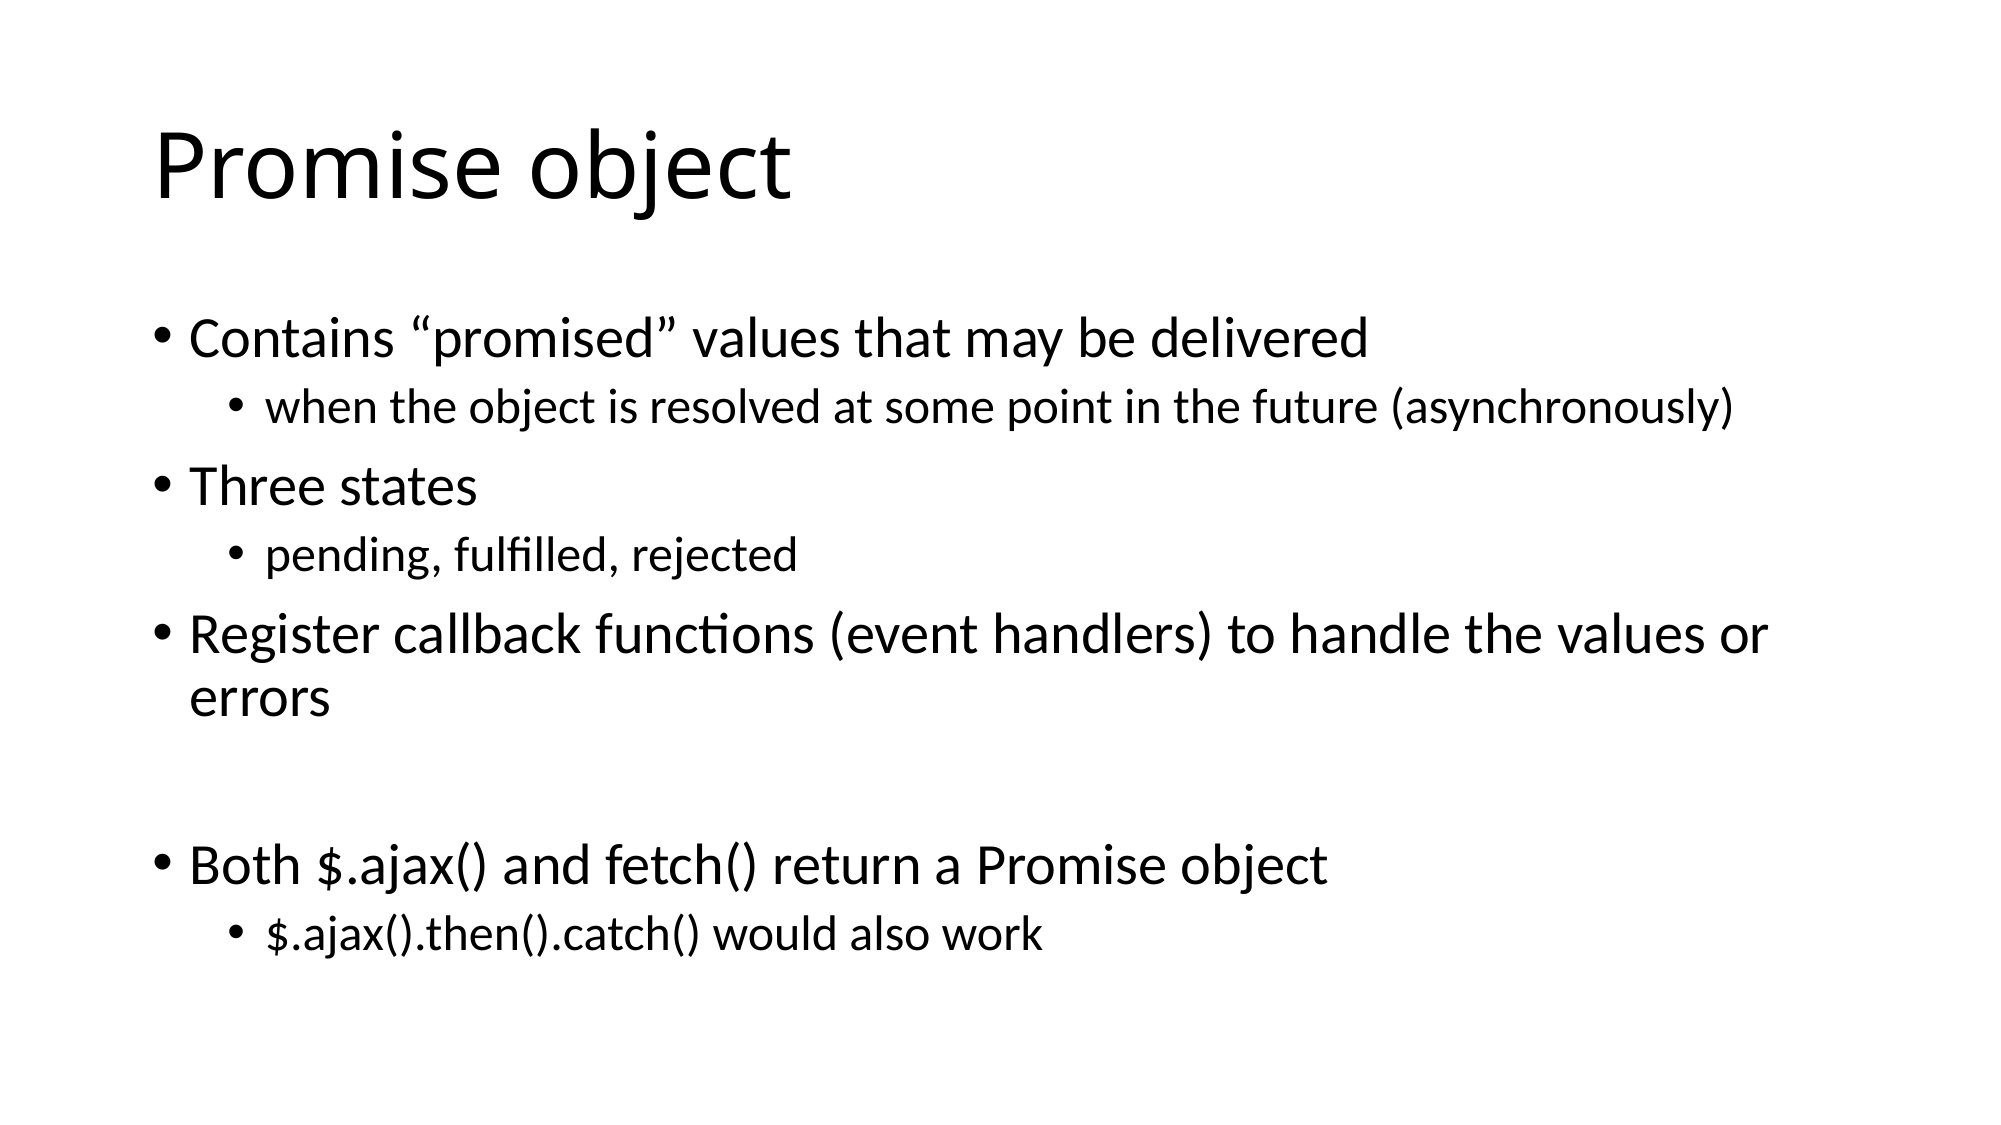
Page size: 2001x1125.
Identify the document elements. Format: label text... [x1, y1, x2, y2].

title Promise object [137, 59, 1863, 278]
list Contains “promised” values that may be delivered when the object is resolved at some point in the future (asynchronously) Three states pending, fulfilled, rejected Register callback functions (event handlers) to handle the values or errors Both $.ajax() and fetch() return a Promise object $.ajax().then().catch() would also work [137, 299, 1863, 1014]
